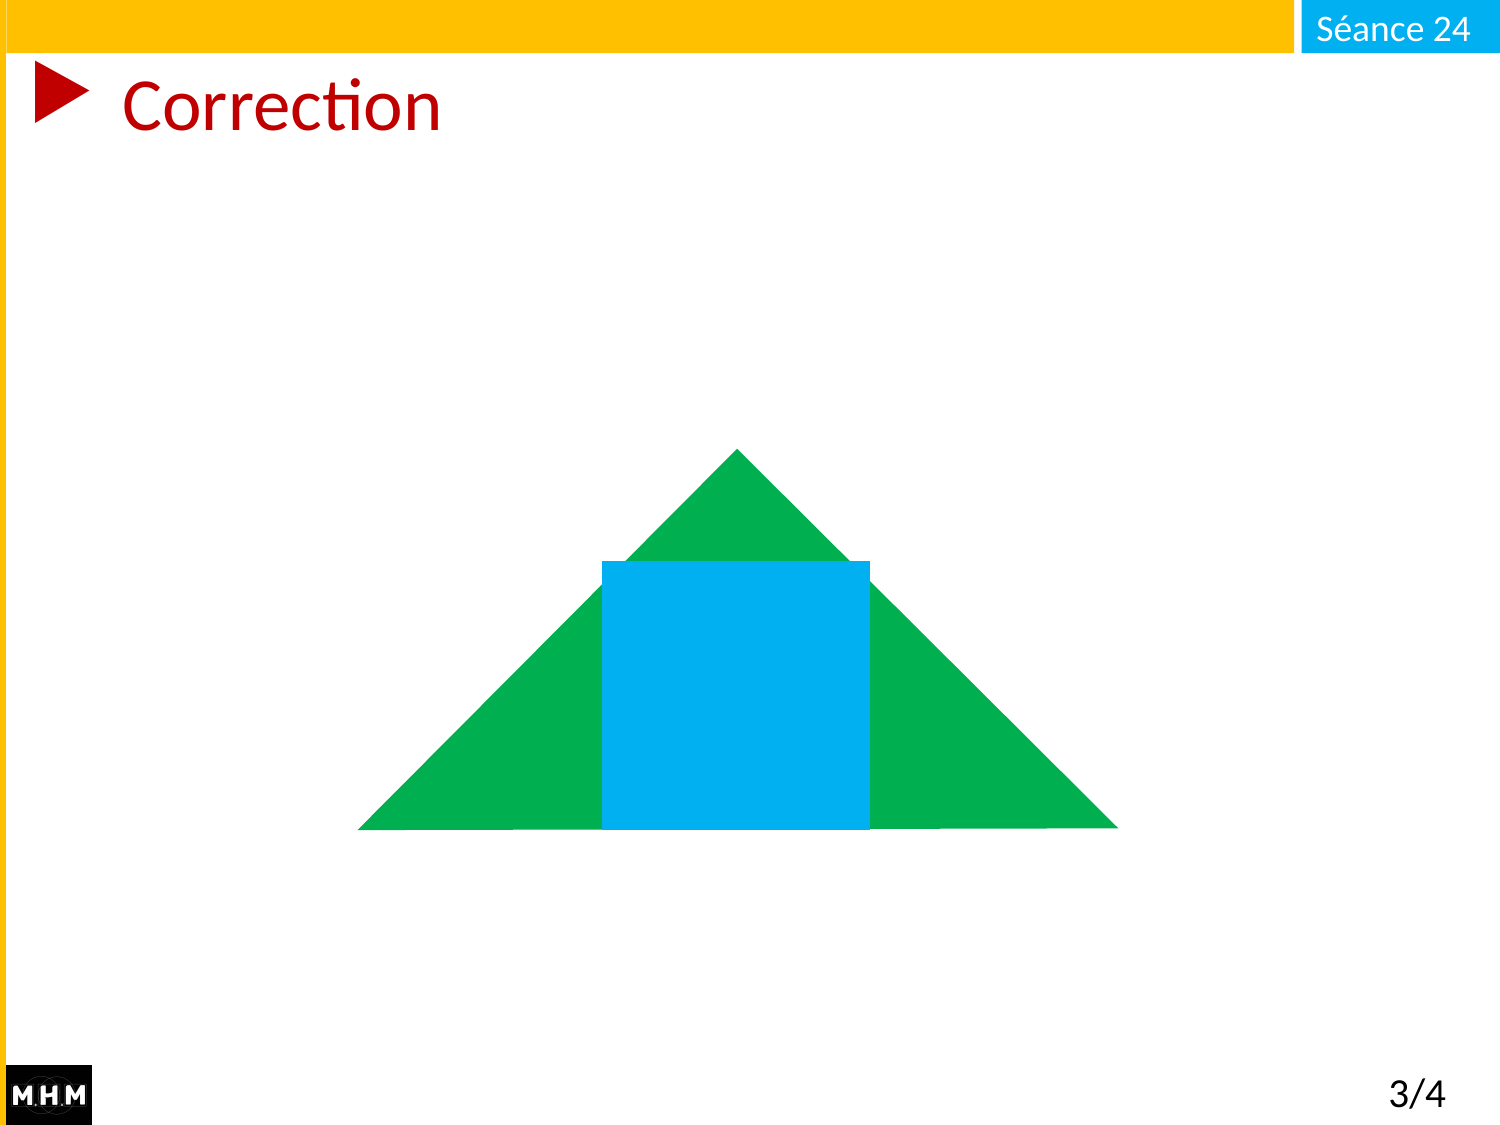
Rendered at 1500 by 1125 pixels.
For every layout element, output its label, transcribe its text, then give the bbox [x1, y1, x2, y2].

text_box [869, 580, 1119, 829]
text_box [624, 448, 851, 562]
picture [6, 1065, 92, 1125]
text_box [603, 562, 869, 829]
text_box [357, 583, 834, 831]
text_box 3/4 [1373, 1064, 1500, 1125]
title Correction [13, 58, 1397, 154]
